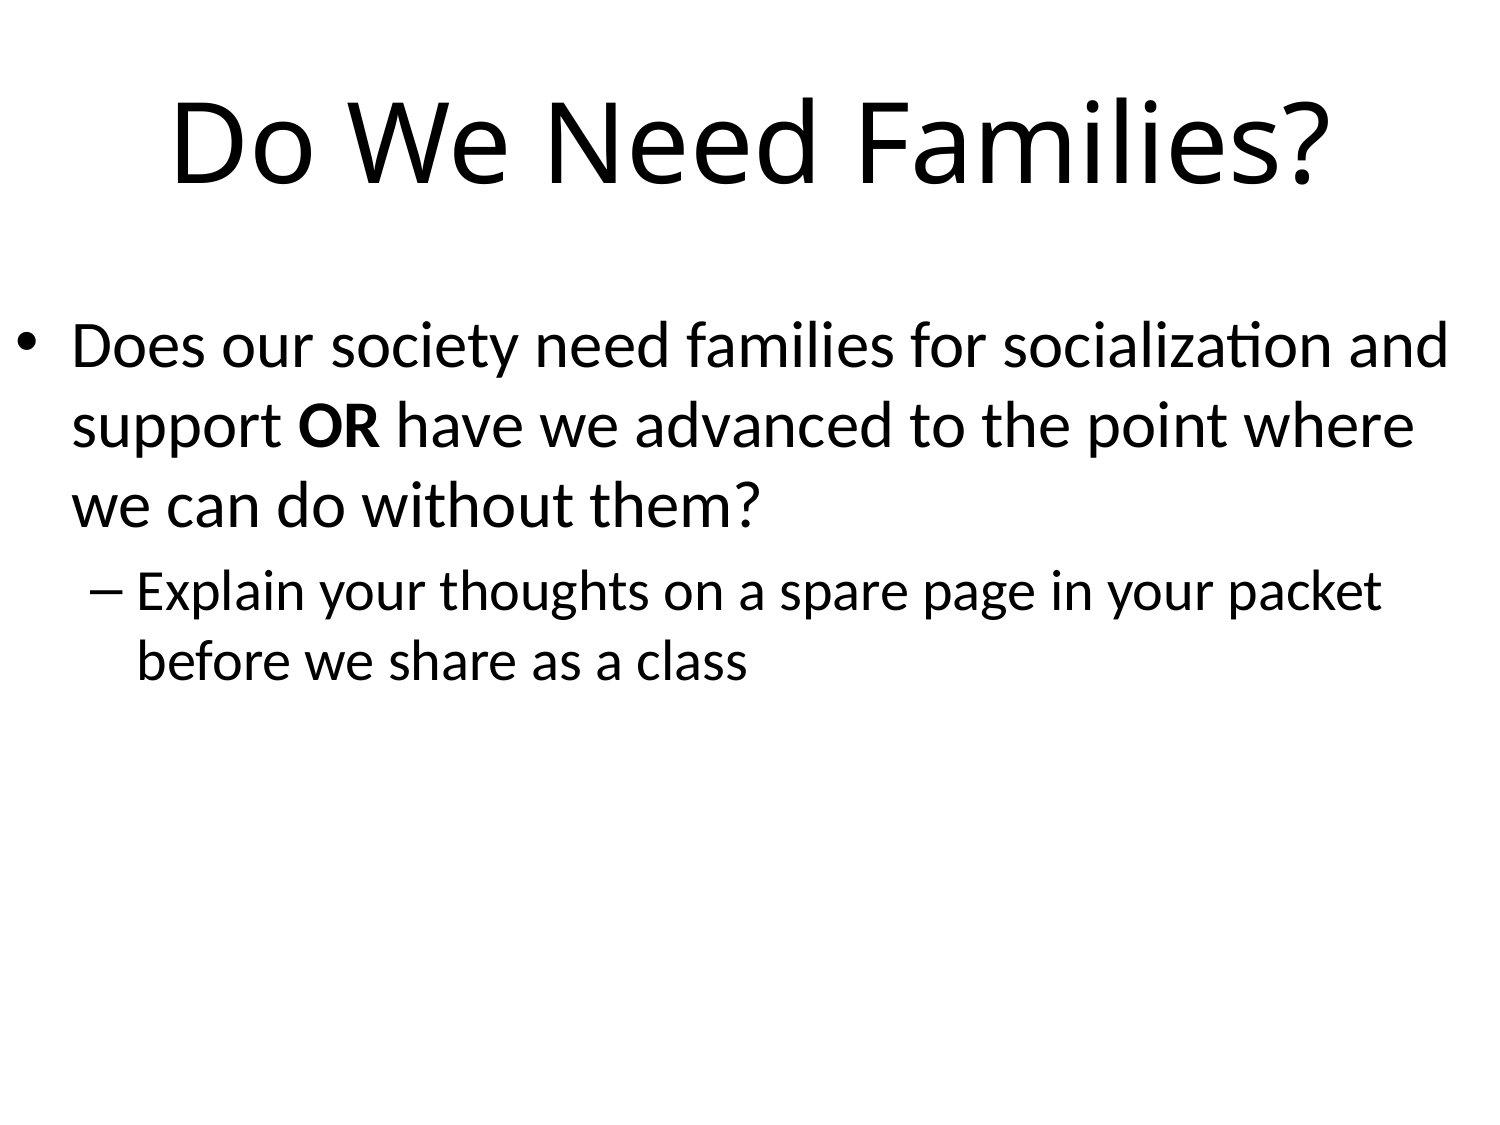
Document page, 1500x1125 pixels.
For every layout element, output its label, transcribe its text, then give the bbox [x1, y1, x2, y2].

title Do We Need Families? [75, 45, 1425, 200]
list Does our society need families for socialization and support OR have we advanced to the point where we can do without them? Explain your thoughts on a spare page in your packet before we share as a class [0, 200, 1500, 943]
